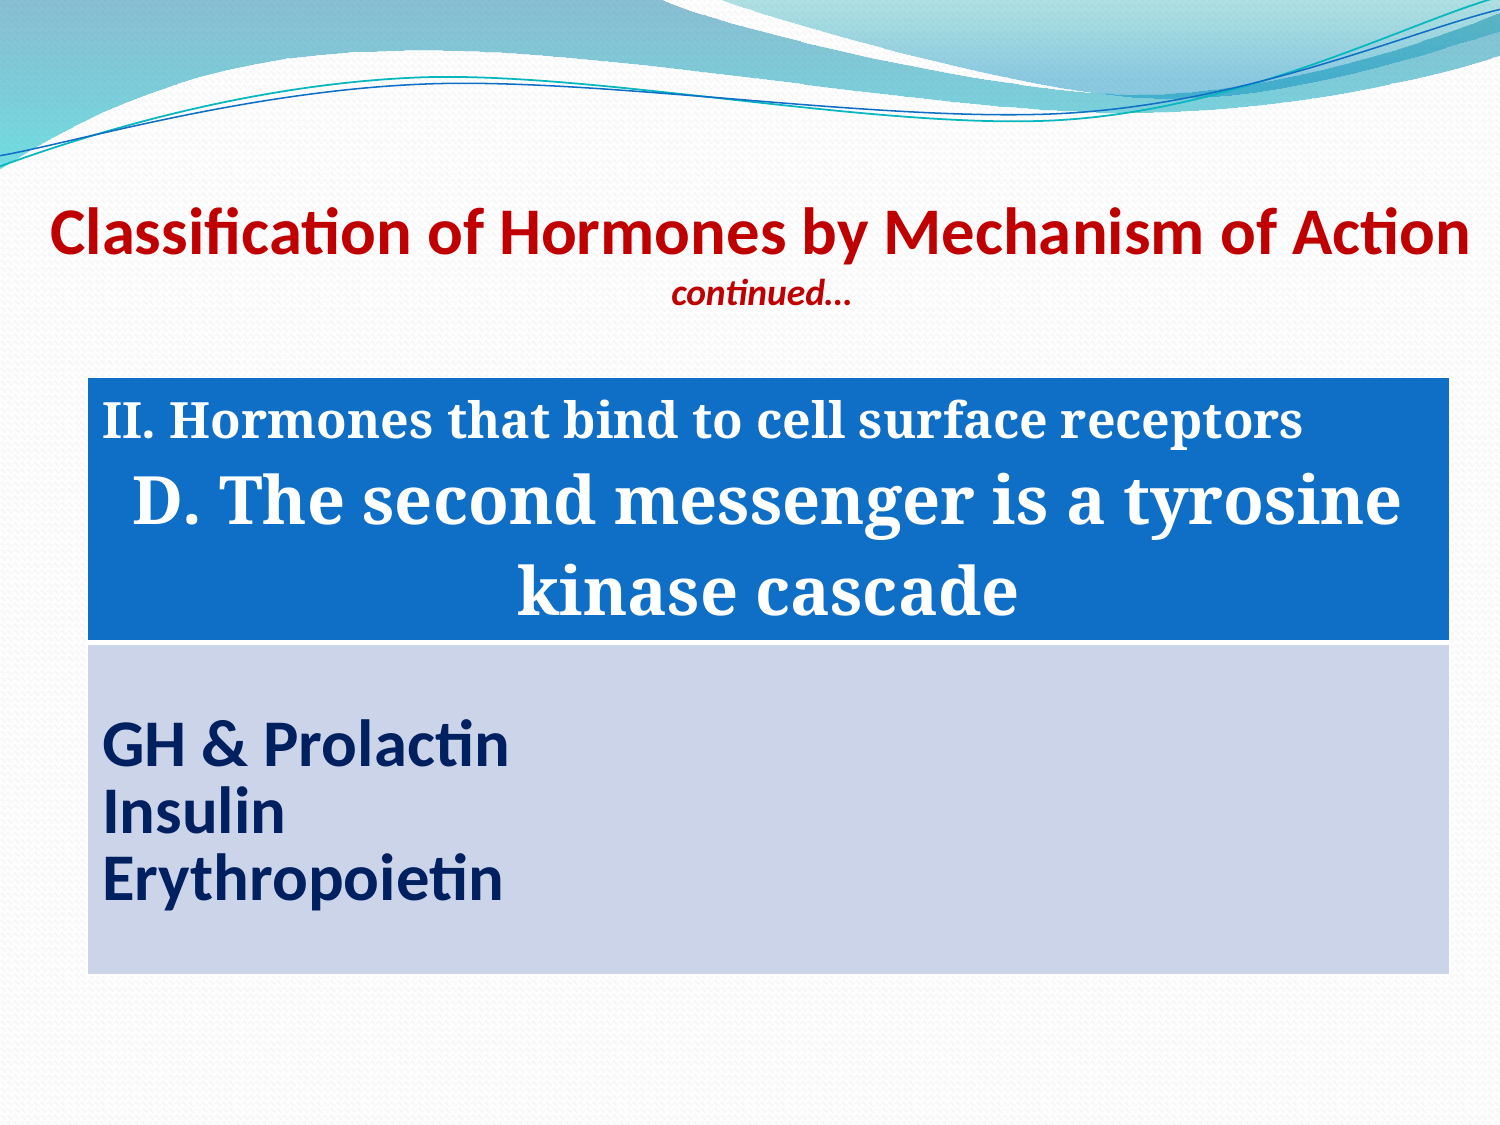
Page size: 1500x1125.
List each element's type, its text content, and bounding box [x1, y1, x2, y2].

table_header II. Hormones that bind to cell surface receptors D. The second messenger is a tyrosine kinase cascade [88, 378, 1449, 640]
title Classification of Hormones by Mechanism of Action continued… [49, 124, 1474, 313]
table_cell GH & Prolactin Insulin Erythropoietin [88, 645, 1449, 974]
